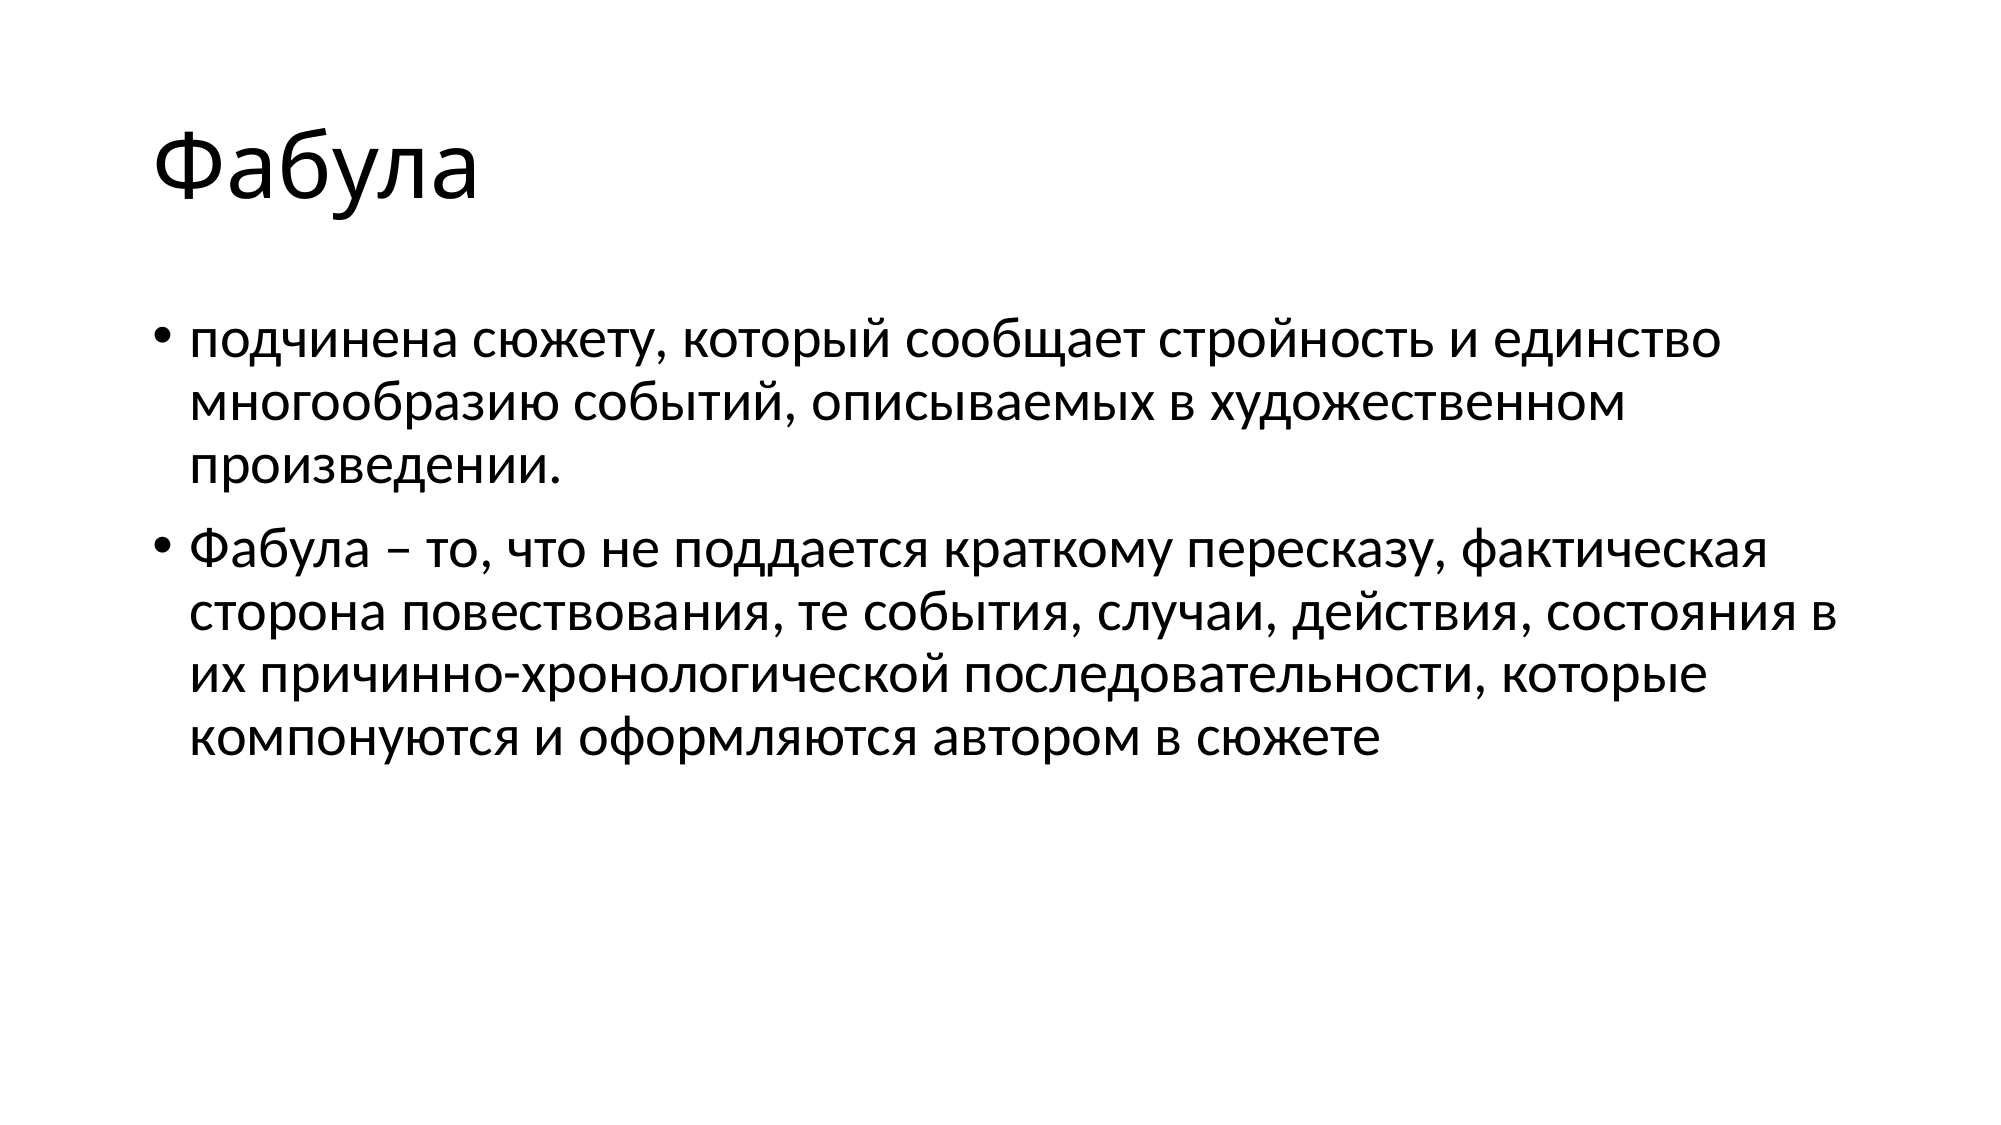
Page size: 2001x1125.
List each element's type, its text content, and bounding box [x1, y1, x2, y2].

list подчинена сюжету, который сообщает стройность и единство многообразию событий, описываемых в художественном произведении. Фабула – то, что не поддается краткому пересказу, фактическая сторона повествования, те события, случаи, действия, состояния в их причинно-хронологической последовательности, которые компонуются и оформляются автором в сюжете [137, 299, 1863, 1014]
title Фабула [137, 59, 1863, 278]
